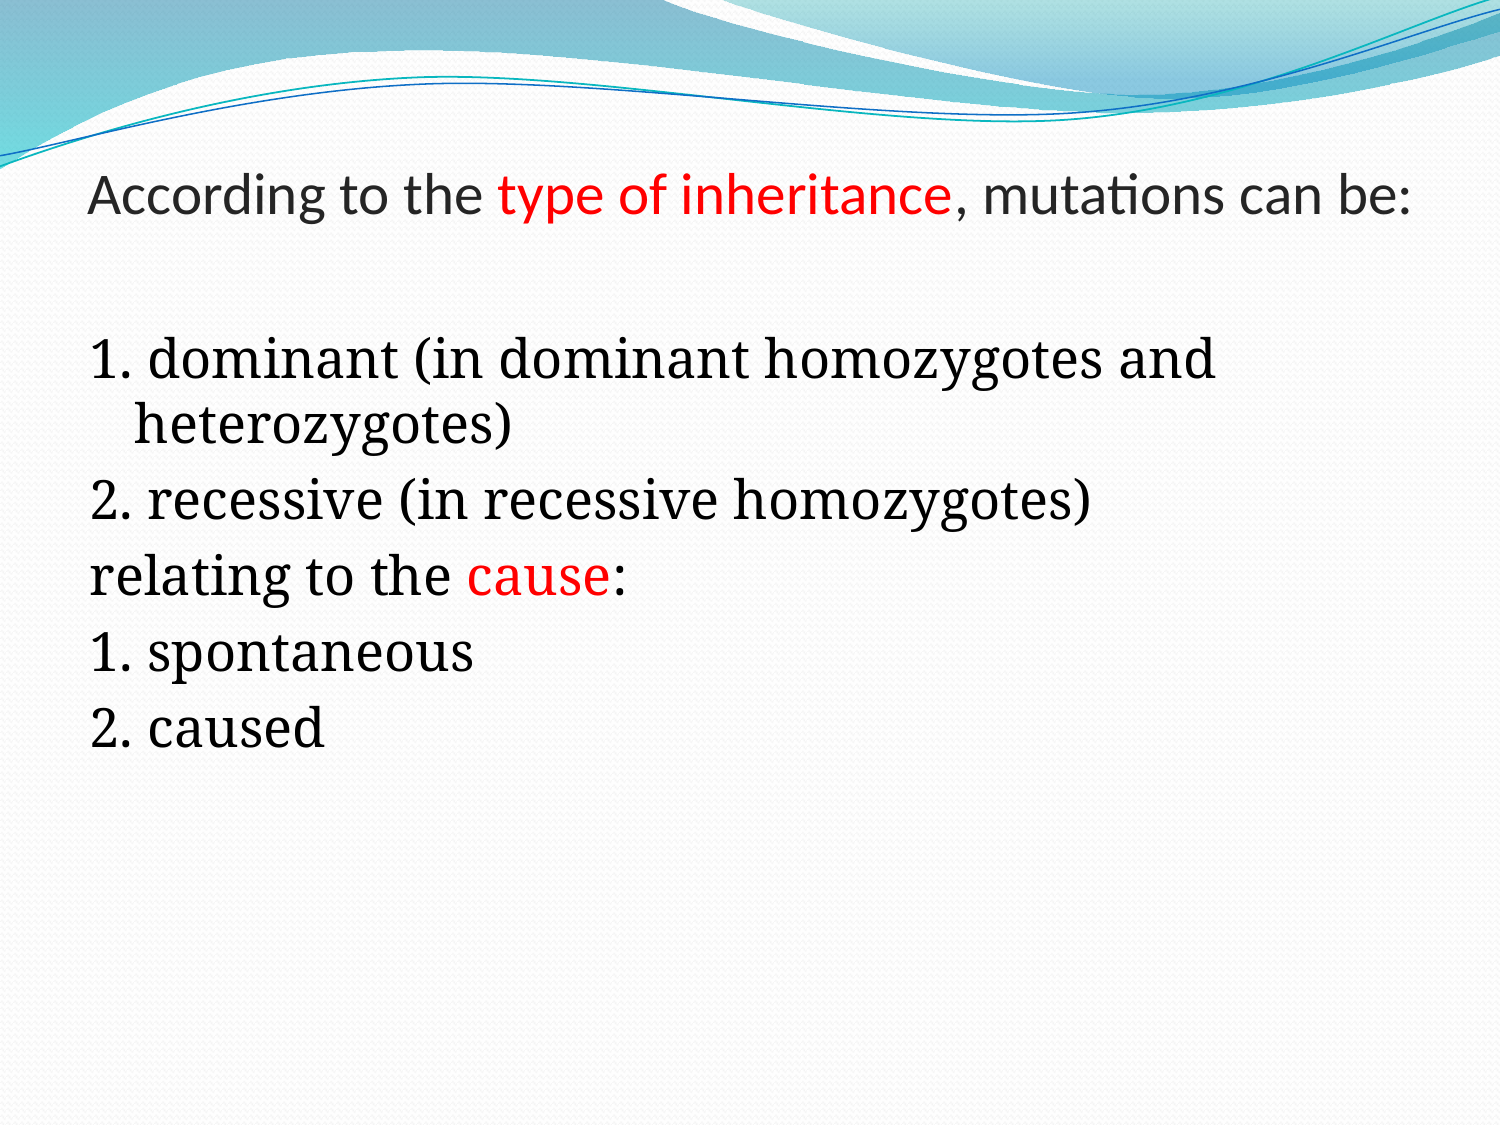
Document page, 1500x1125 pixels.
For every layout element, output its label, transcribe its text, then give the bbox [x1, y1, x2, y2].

title According to the type of inheritance, mutations can be: [87, 137, 1438, 325]
list 1. dominant (in dominant homozygotes and heterozygotes) 2. recessive (in recessive homozygotes) relating to the cause: 1. spontaneous 2. caused [75, 317, 1425, 1038]
